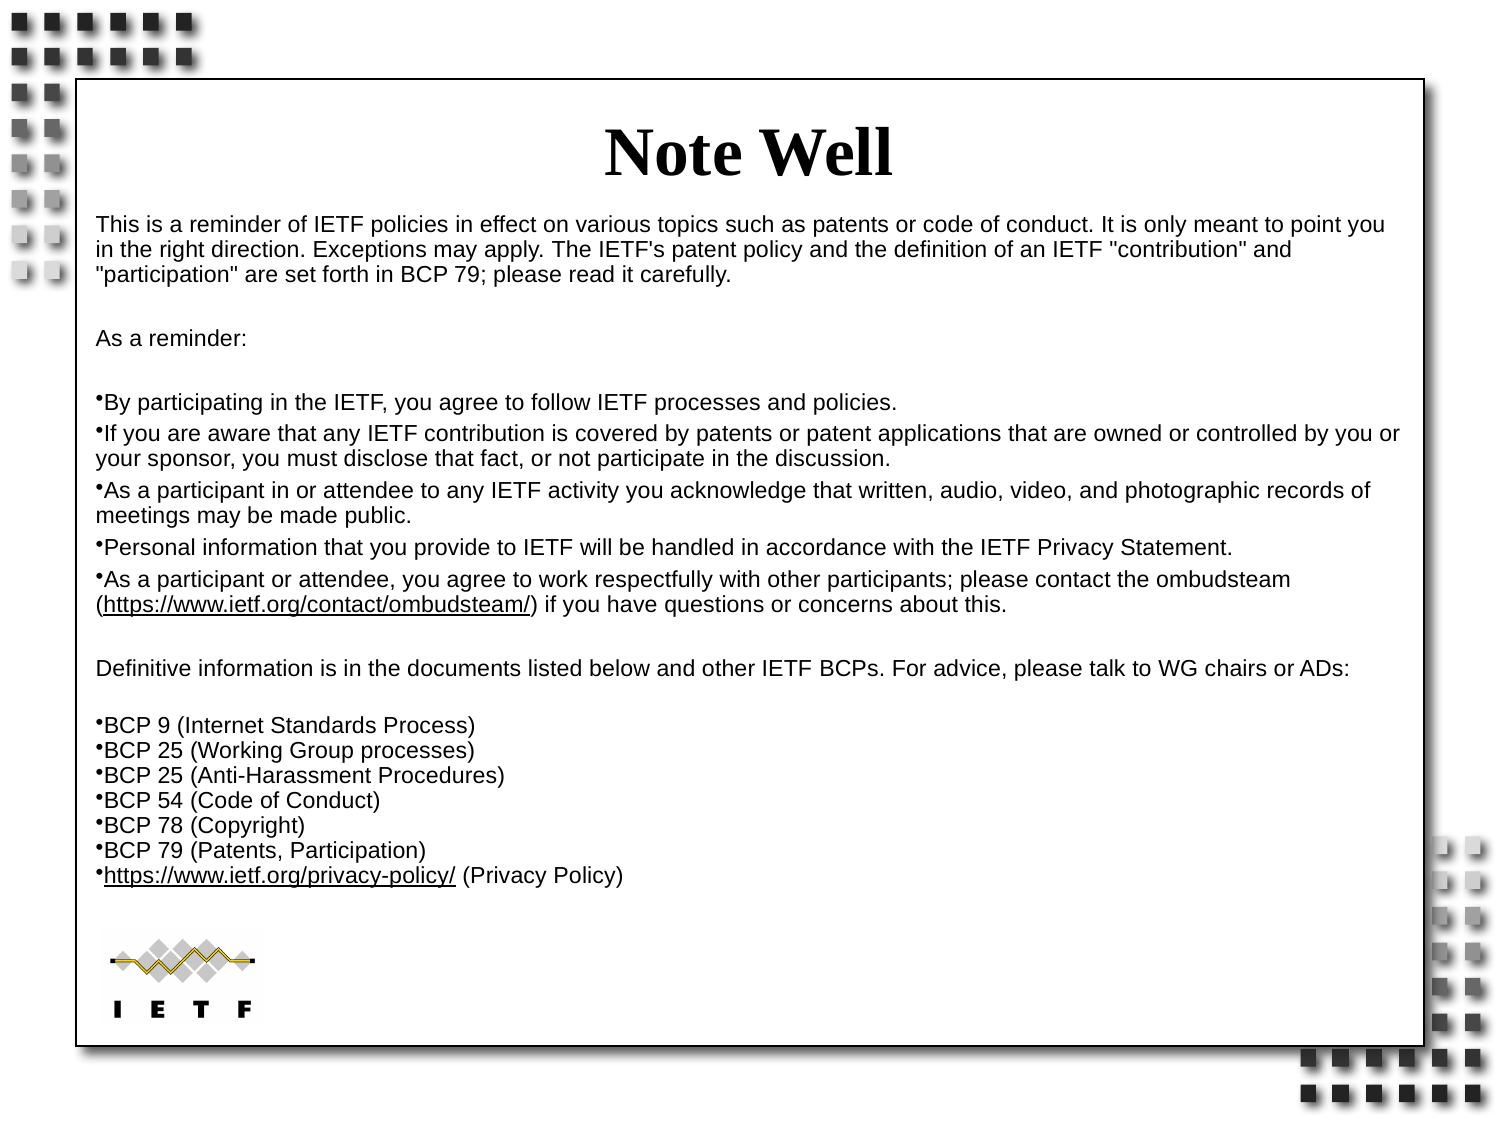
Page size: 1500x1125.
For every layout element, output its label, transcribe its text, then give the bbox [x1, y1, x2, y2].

title Note Well [161, 112, 1337, 194]
list This is a reminder of IETF policies in effect on various topics such as patents or code of conduct. It is only meant to point you in the right direction. Exceptions may apply. The IETF's patent policy and the definition of an IETF "contribution" and "participation" are set forth in BCP 79; please read it carefully. As a reminder: By participating in the IETF, you agree to follow IETF processes and policies. If you are aware that any IETF contribution is covered by patents or patent applications that are owned or controlled by you or your sponsor, you must disclose that fact, or not participate in the discussion. As a participant in or attendee to any IETF activity you acknowledge that written, audio, video, and photographic records of meetings may be made public. Personal information that you provide to IETF will be handled in accordance with the IETF Privacy Statement. As a participant or attendee, you agree to work respectfully with other participants; please contact the ombudsteam (https://www.ietf.org/contact/ombudsteam/) if you have questions or concerns about this. Definitive information is in the documents listed below and other IETF BCPs. For advice, please talk to WG chairs or ADs: BCP 9 (Internet Standards Process) BCP 25 (Working Group processes) BCP 25 (Anti-Harassment Procedures) BCP 54 (Code of Conduct) BCP 78 (Copyright) BCP 79 (Patents, Participation) https://www.ietf.org/privacy-policy/ (Privacy Policy) [80, 204, 1420, 909]
picture [102, 928, 263, 1025]
